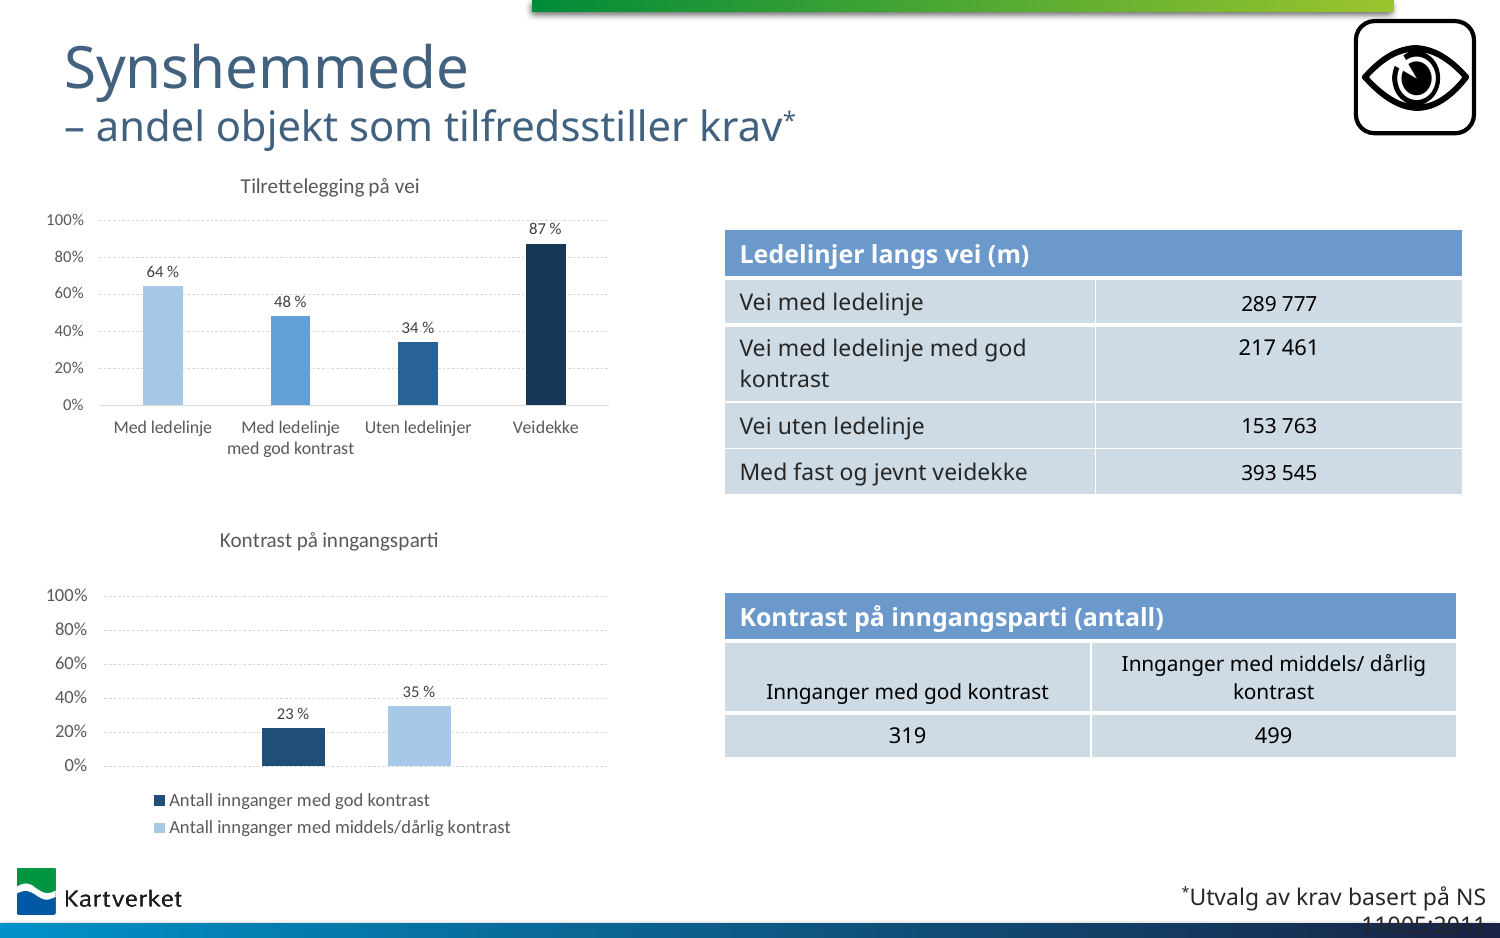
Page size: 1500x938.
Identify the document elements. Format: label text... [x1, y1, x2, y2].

text_box *Utvalg av krav basert på NS 11005:2011 [1068, 873, 1500, 938]
table_header Kontrast på inngangsparti (antall) [725, 593, 1456, 639]
text_box Synshemmede – andel objekt som tilfredsstiller krav* [49, 24, 1431, 158]
table_cell 217 461 [1096, 327, 1462, 401]
table_cell 153 763 [1096, 403, 1462, 448]
picture [41, 166, 619, 492]
picture [41, 520, 618, 846]
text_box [1355, 20, 1475, 134]
table_cell 289 777 [1096, 280, 1462, 323]
table_cell Vei med ledelinje [725, 280, 1095, 323]
table_cell 393 545 [1096, 449, 1462, 494]
table_cell Vei uten ledelinje [725, 403, 1095, 448]
table_cell 499 [1092, 715, 1456, 757]
table_header Ledelinjer langs vei (m) [725, 230, 1462, 276]
table_cell 319 [725, 715, 1090, 757]
table_cell Med fast og jevnt veidekke [725, 449, 1095, 494]
table_cell Innganger med god kontrast [725, 643, 1090, 711]
table_cell Vei med ledelinje med god kontrast [725, 327, 1095, 401]
table_cell Innganger med middels/ dårlig kontrast [1092, 643, 1456, 711]
